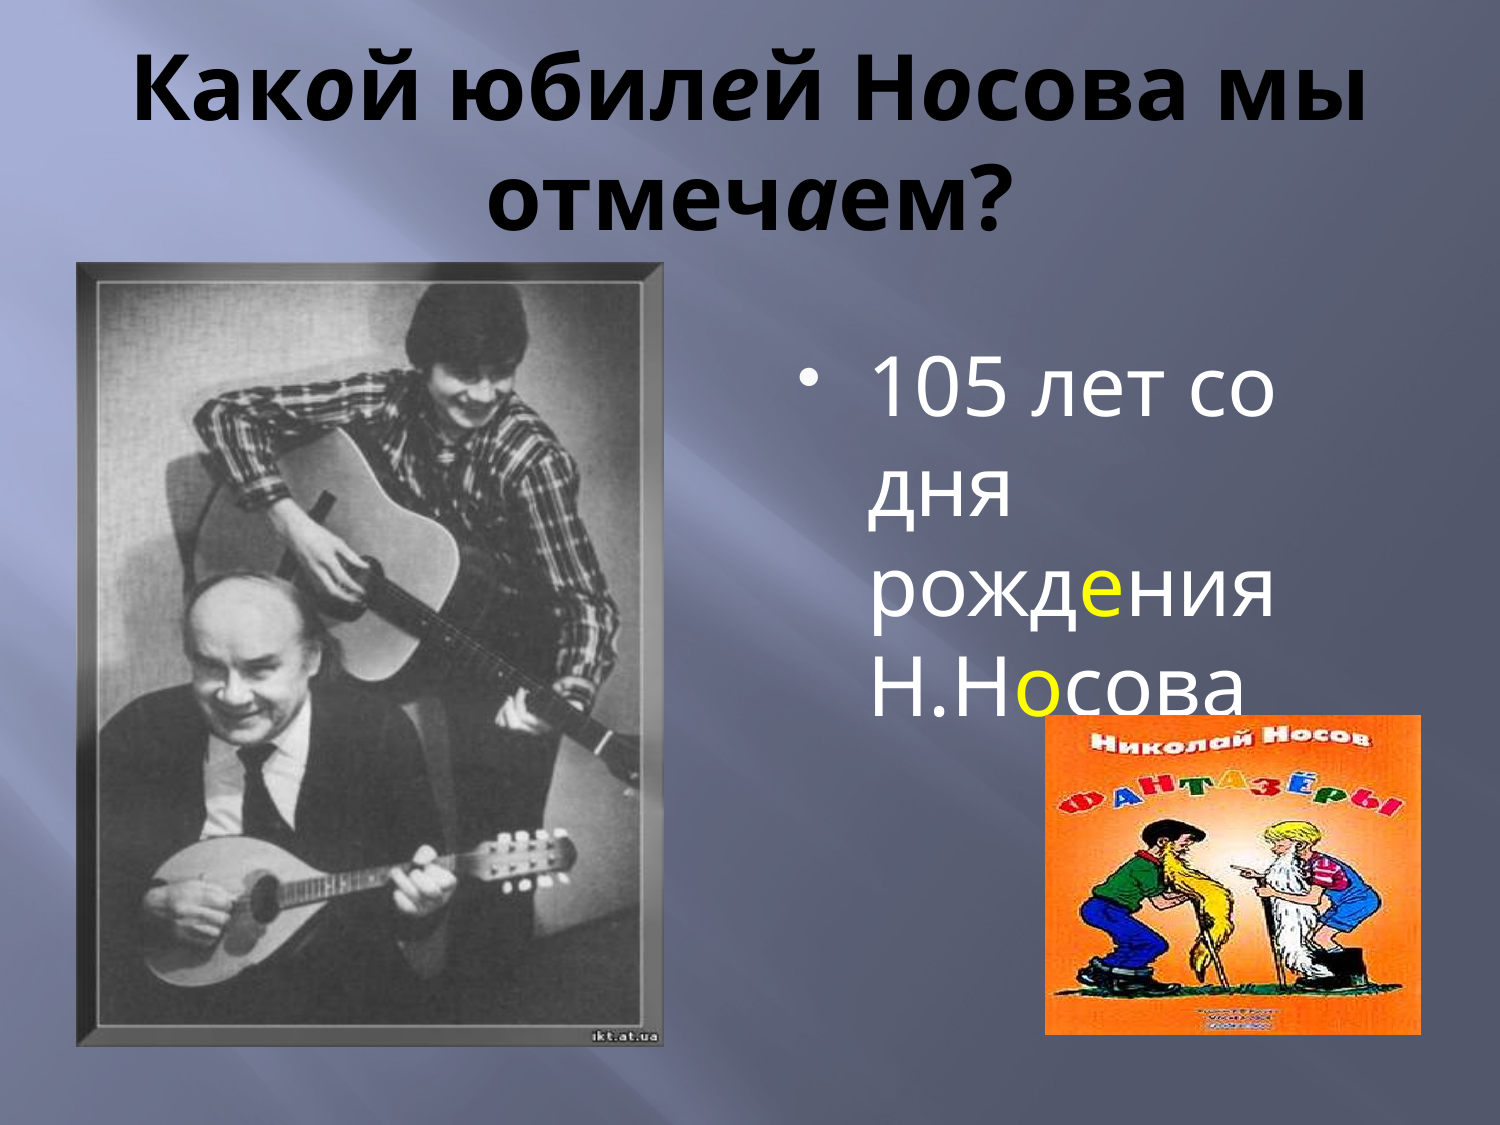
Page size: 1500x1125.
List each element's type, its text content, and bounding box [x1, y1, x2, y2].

title Какой юбилей Носова мы отмечаем? [75, 45, 1425, 233]
picture [1045, 715, 1421, 1036]
list 105 лет со дня рождения Н.Носова [762, 326, 1425, 1005]
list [76, 262, 664, 1048]
